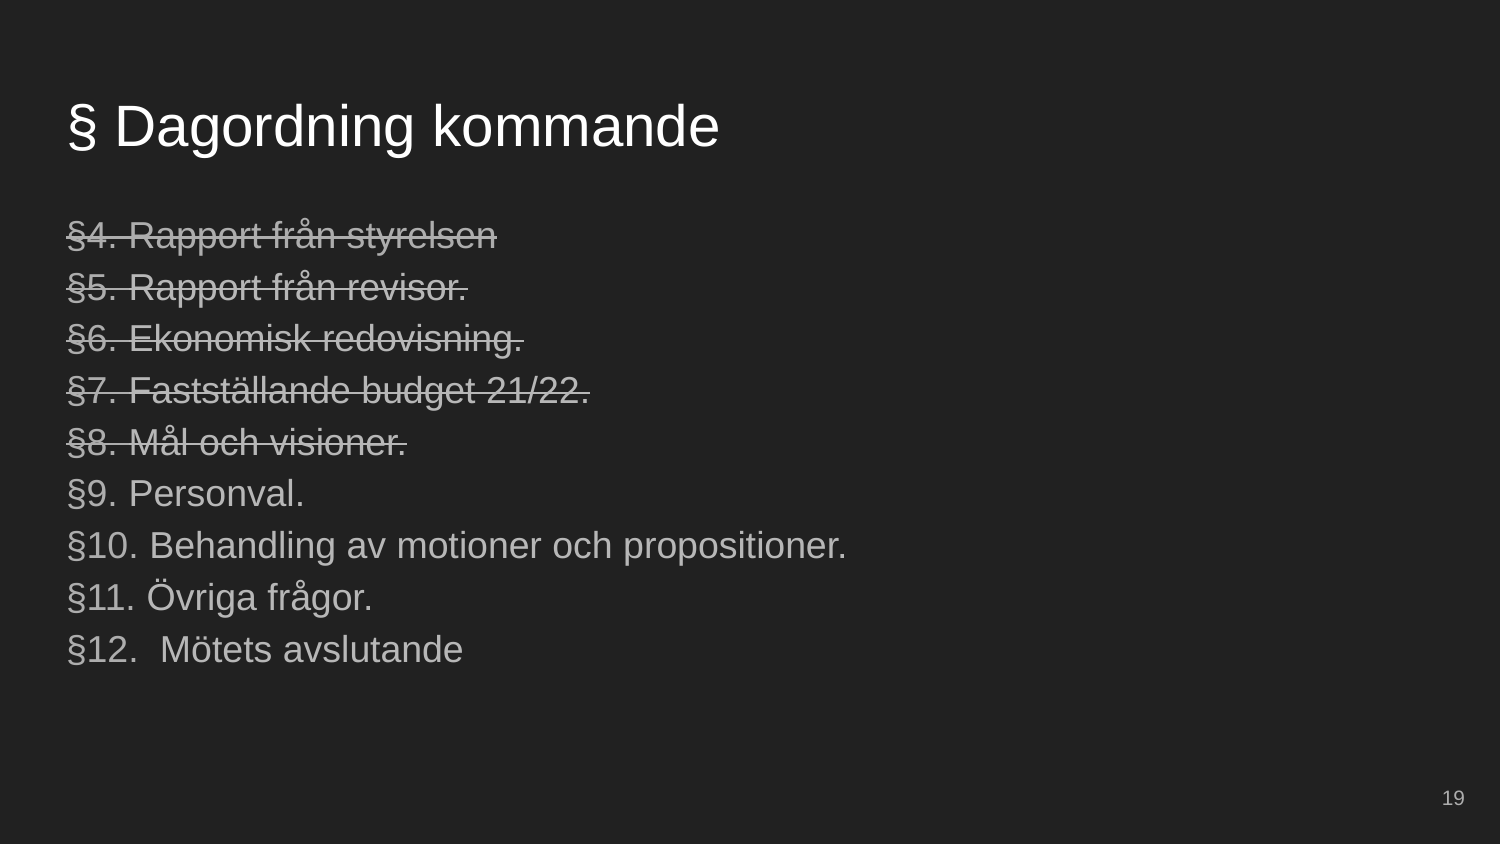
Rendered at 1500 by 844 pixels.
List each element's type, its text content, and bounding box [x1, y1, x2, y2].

slide_number ‹#› [1389, 764, 1480, 830]
list §4. Rapport från styrelsen §5. Rapport från revisor. §6. Ekonomisk redovisning. §7. Fastställande budget 21/22. §8. Mål och visioner. §9. Personval. §10. Behandling av motioner och propositioner. §11. Övriga frågor. §12. Mötets avslutande [51, 189, 1449, 750]
title § Dagordning kommande [51, 72, 1449, 167]
